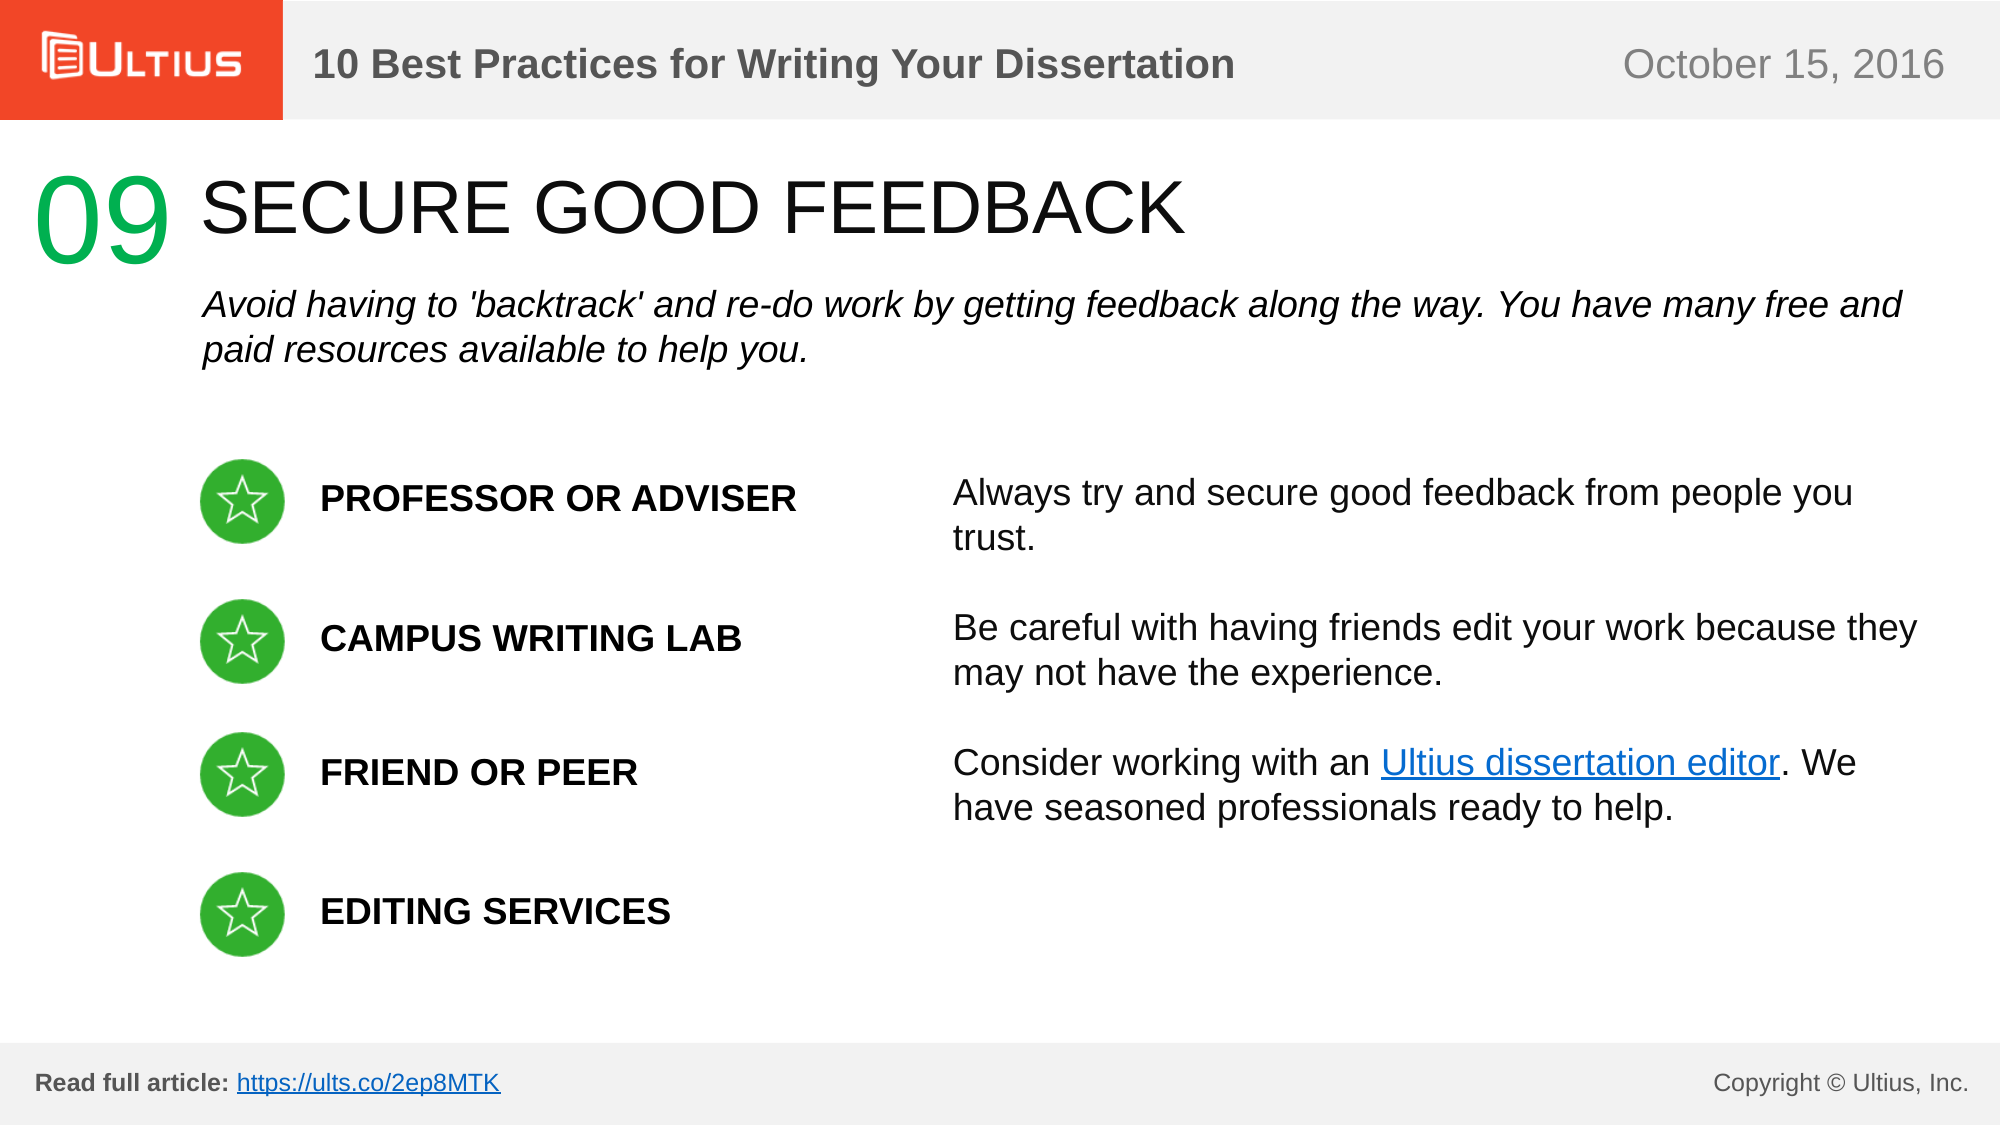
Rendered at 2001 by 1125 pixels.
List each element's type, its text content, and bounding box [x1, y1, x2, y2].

text_box EDITING SERVICES [306, 880, 871, 940]
text_box SECURE GOOD FEEDBACK [243, 150, 1950, 256]
picture [186, 431, 306, 991]
picture [0, 0, 283, 120]
text_box CAMPUS WRITING LAB [306, 606, 871, 667]
text_box Avoid having to 'backtrack' and re-do work by getting feedback along the way. You have many free and paid resources available to help you. [188, 272, 1950, 378]
text_box 09 [19, 131, 243, 297]
text_box FRIEND OR PEER [306, 740, 871, 800]
text_box PROFESSOR OR ADVISER [306, 466, 871, 527]
text_box Always try and secure good feedback from people you trust. Be careful with having friends edit your work because they may not have the experience. Consider working with an Ultius dissertation editor. We have seasoned professionals ready to help. [938, 460, 1943, 836]
